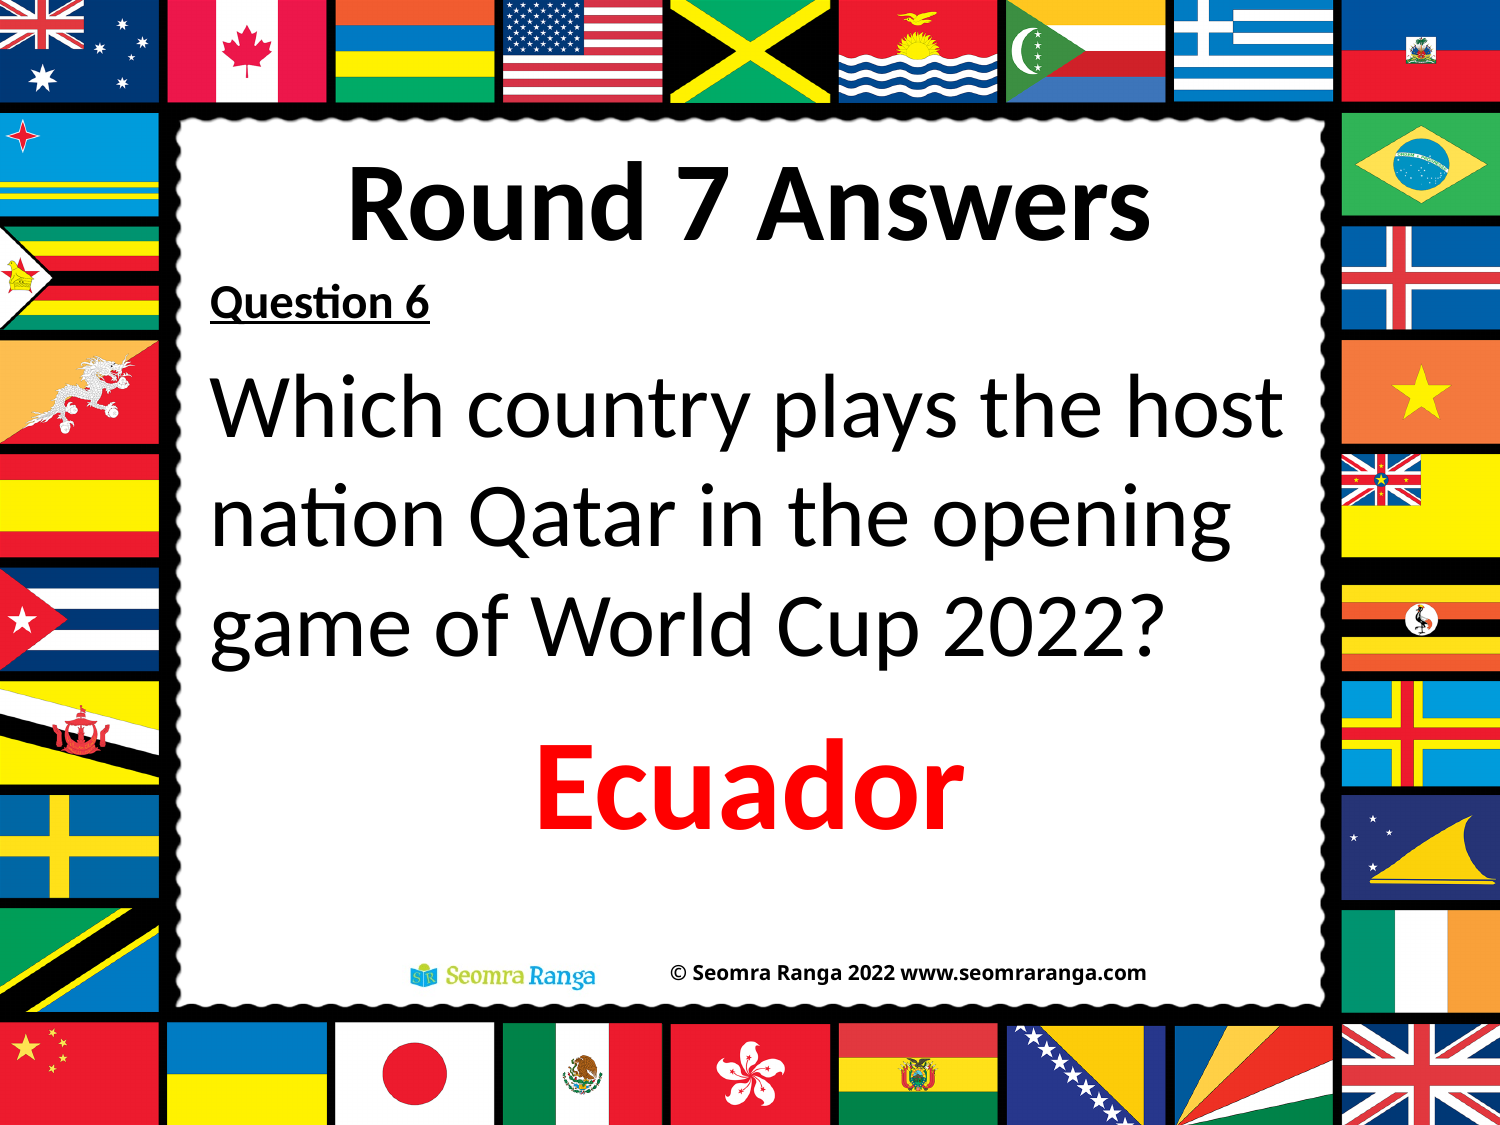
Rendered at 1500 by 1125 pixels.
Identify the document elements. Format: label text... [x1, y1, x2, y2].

text_box © Seomra Ranga 2022 www.seomraranga.com [631, 953, 1187, 993]
picture [10, 122, 36, 150]
picture [0, 0, 1500, 1125]
list Question 6 Which country plays the host nation Qatar in the opening game of World Cup 2022? Ecuador [194, 261, 1306, 953]
title Round 7 Answers [183, 101, 1317, 290]
